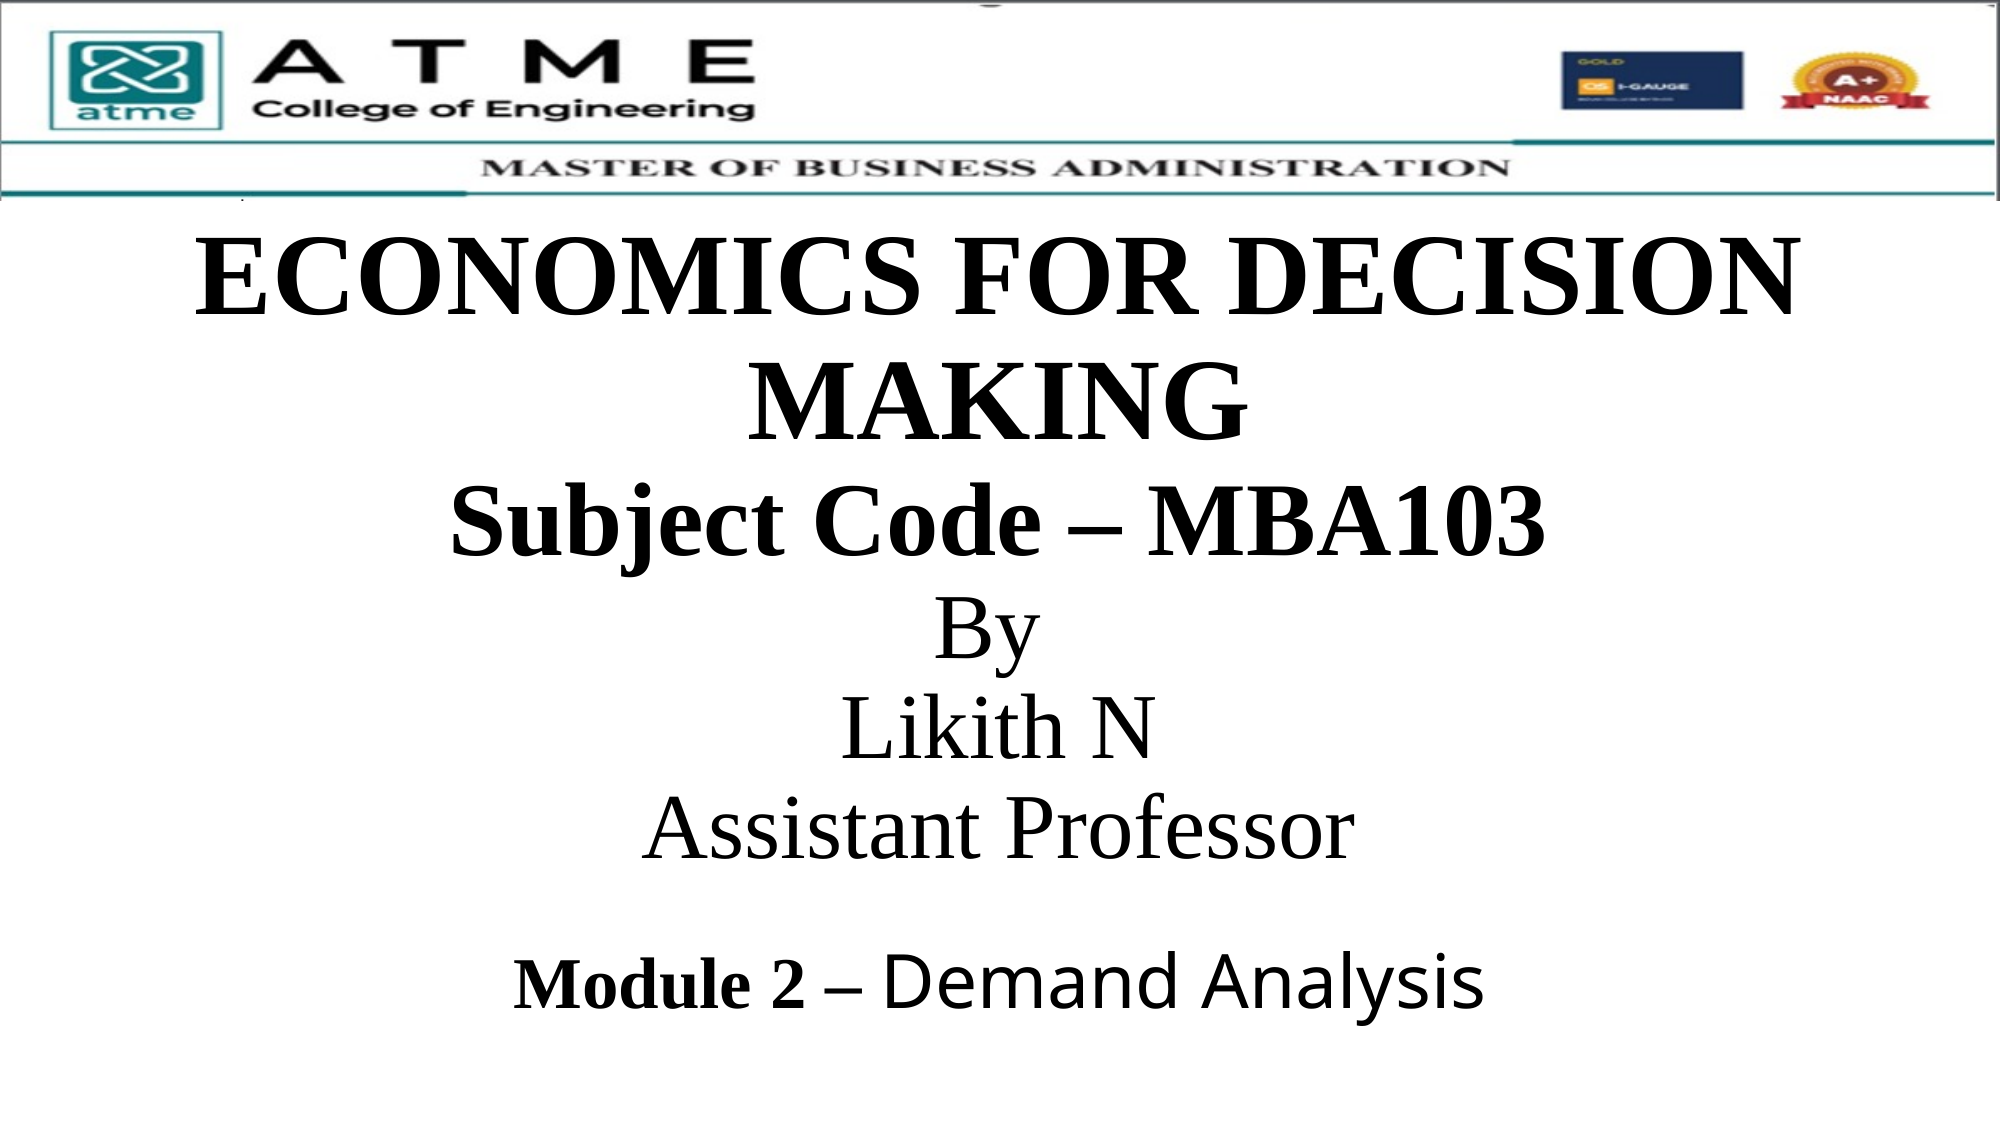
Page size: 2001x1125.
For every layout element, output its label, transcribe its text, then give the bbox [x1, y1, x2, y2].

title ECONOMICS FOR DECISION MAKING Subject Code – MBA103 By Likith N Assistant Professor [60, 204, 1938, 887]
picture [0, 0, 2000, 201]
subtitle Module 2 – Demand Analysis [249, 861, 1750, 1108]
